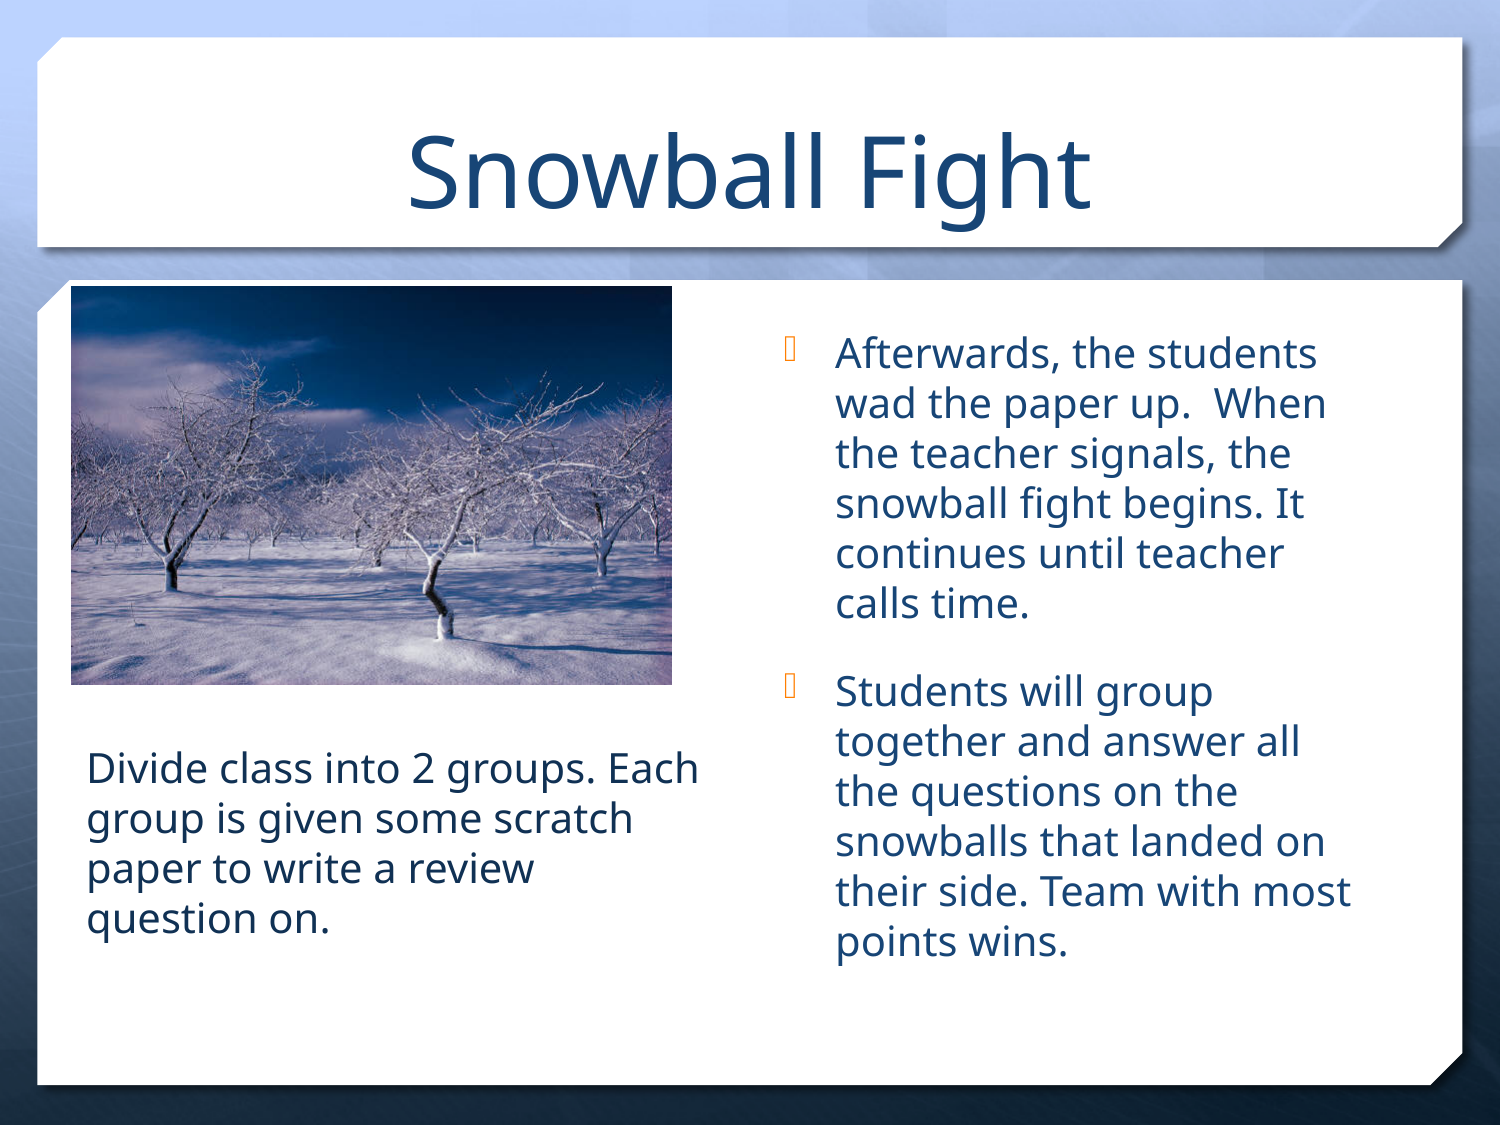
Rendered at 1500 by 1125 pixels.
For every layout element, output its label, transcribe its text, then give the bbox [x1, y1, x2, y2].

picture [70, 286, 672, 686]
title Snowball Fight [127, 48, 1372, 236]
list Afterwards, the students wad the paper up. When the teacher signals, the snowball fight begins. It continues until teacher calls time. Students will group together and answer all the questions on the snowballs that landed on their side. Team with most points wins. [768, 319, 1372, 978]
text_box Divide class into 2 groups. Each group is given some scratch paper to write a review question on. [71, 734, 716, 1040]
